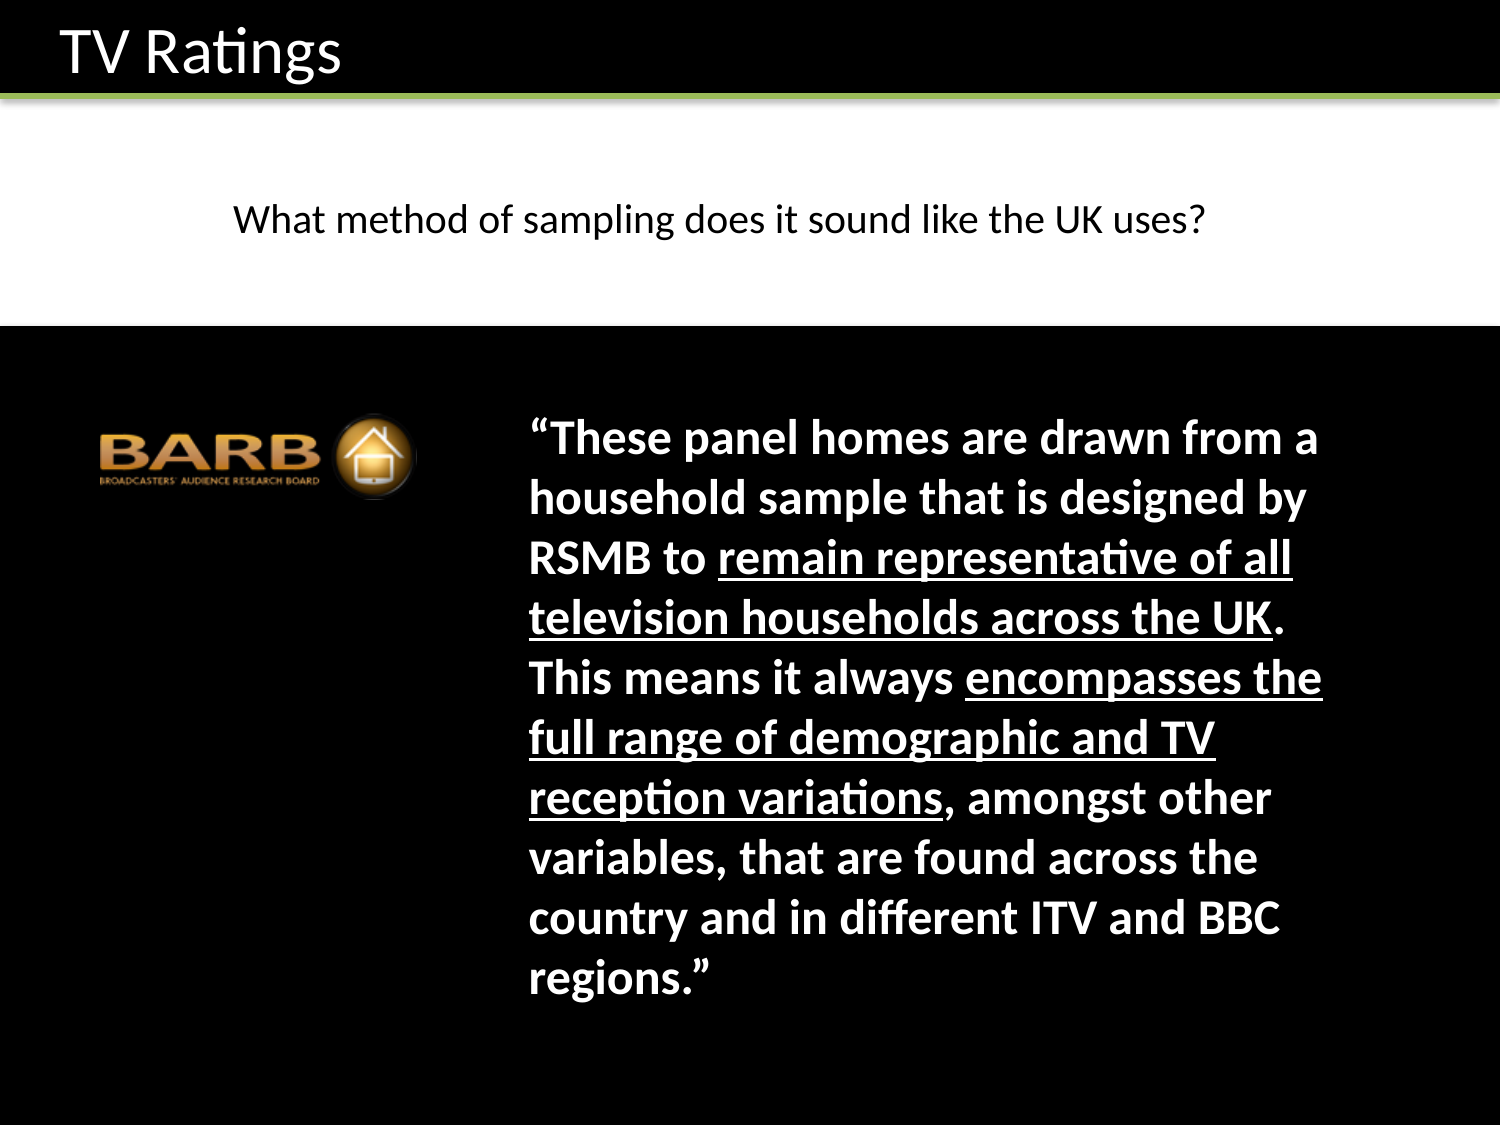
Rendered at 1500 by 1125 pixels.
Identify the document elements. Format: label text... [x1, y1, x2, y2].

text_box “These panel homes are drawn from a household sample that is designed by RSMB to remain representative of all television households across the UK. This means it always encompasses the full range of demographic and TV reception variations, amongst other variables, that are found across the country and in different ITV and BBC regions.” [513, 397, 1388, 1012]
text_box What method of sampling does it sound like the UK uses? [100, 184, 1341, 250]
text_box [0, 326, 1500, 1125]
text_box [0, 0, 1500, 99]
picture [100, 408, 420, 506]
